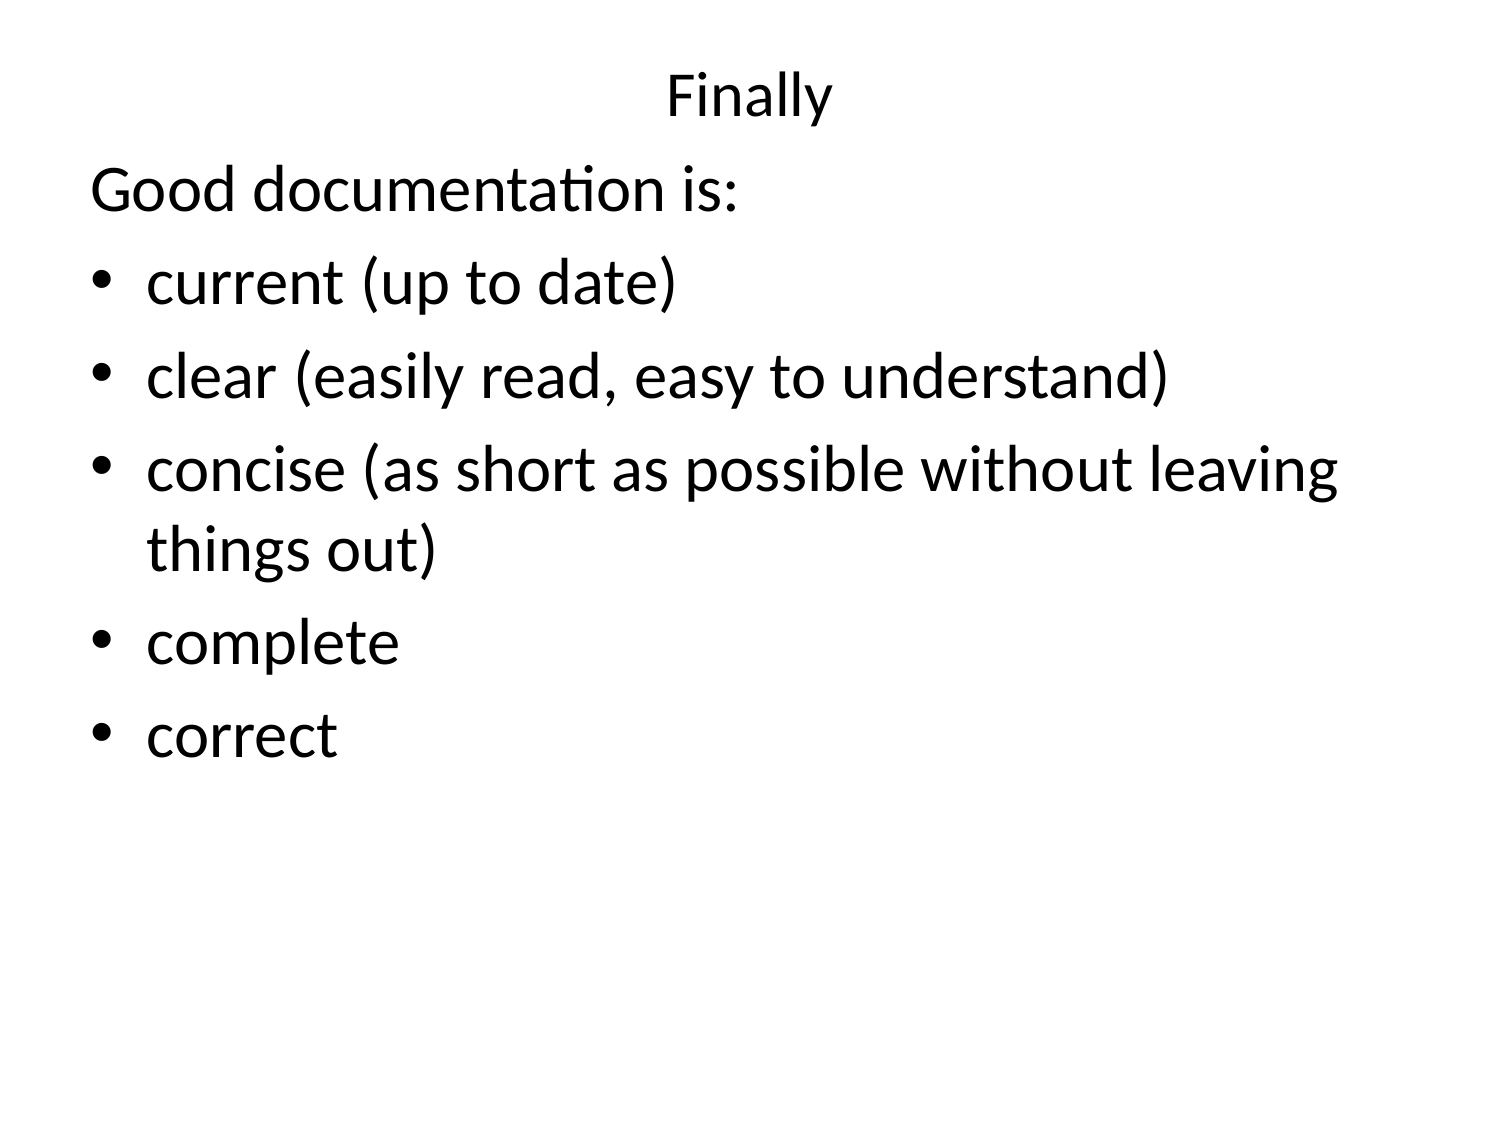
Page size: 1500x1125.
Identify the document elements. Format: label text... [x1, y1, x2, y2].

title Finally [74, 44, 1426, 136]
list Good documentation is: current (up to date) clear (easily read, easy to understand) concise (as short as possible without leaving things out) complete correct [74, 136, 1426, 1083]
